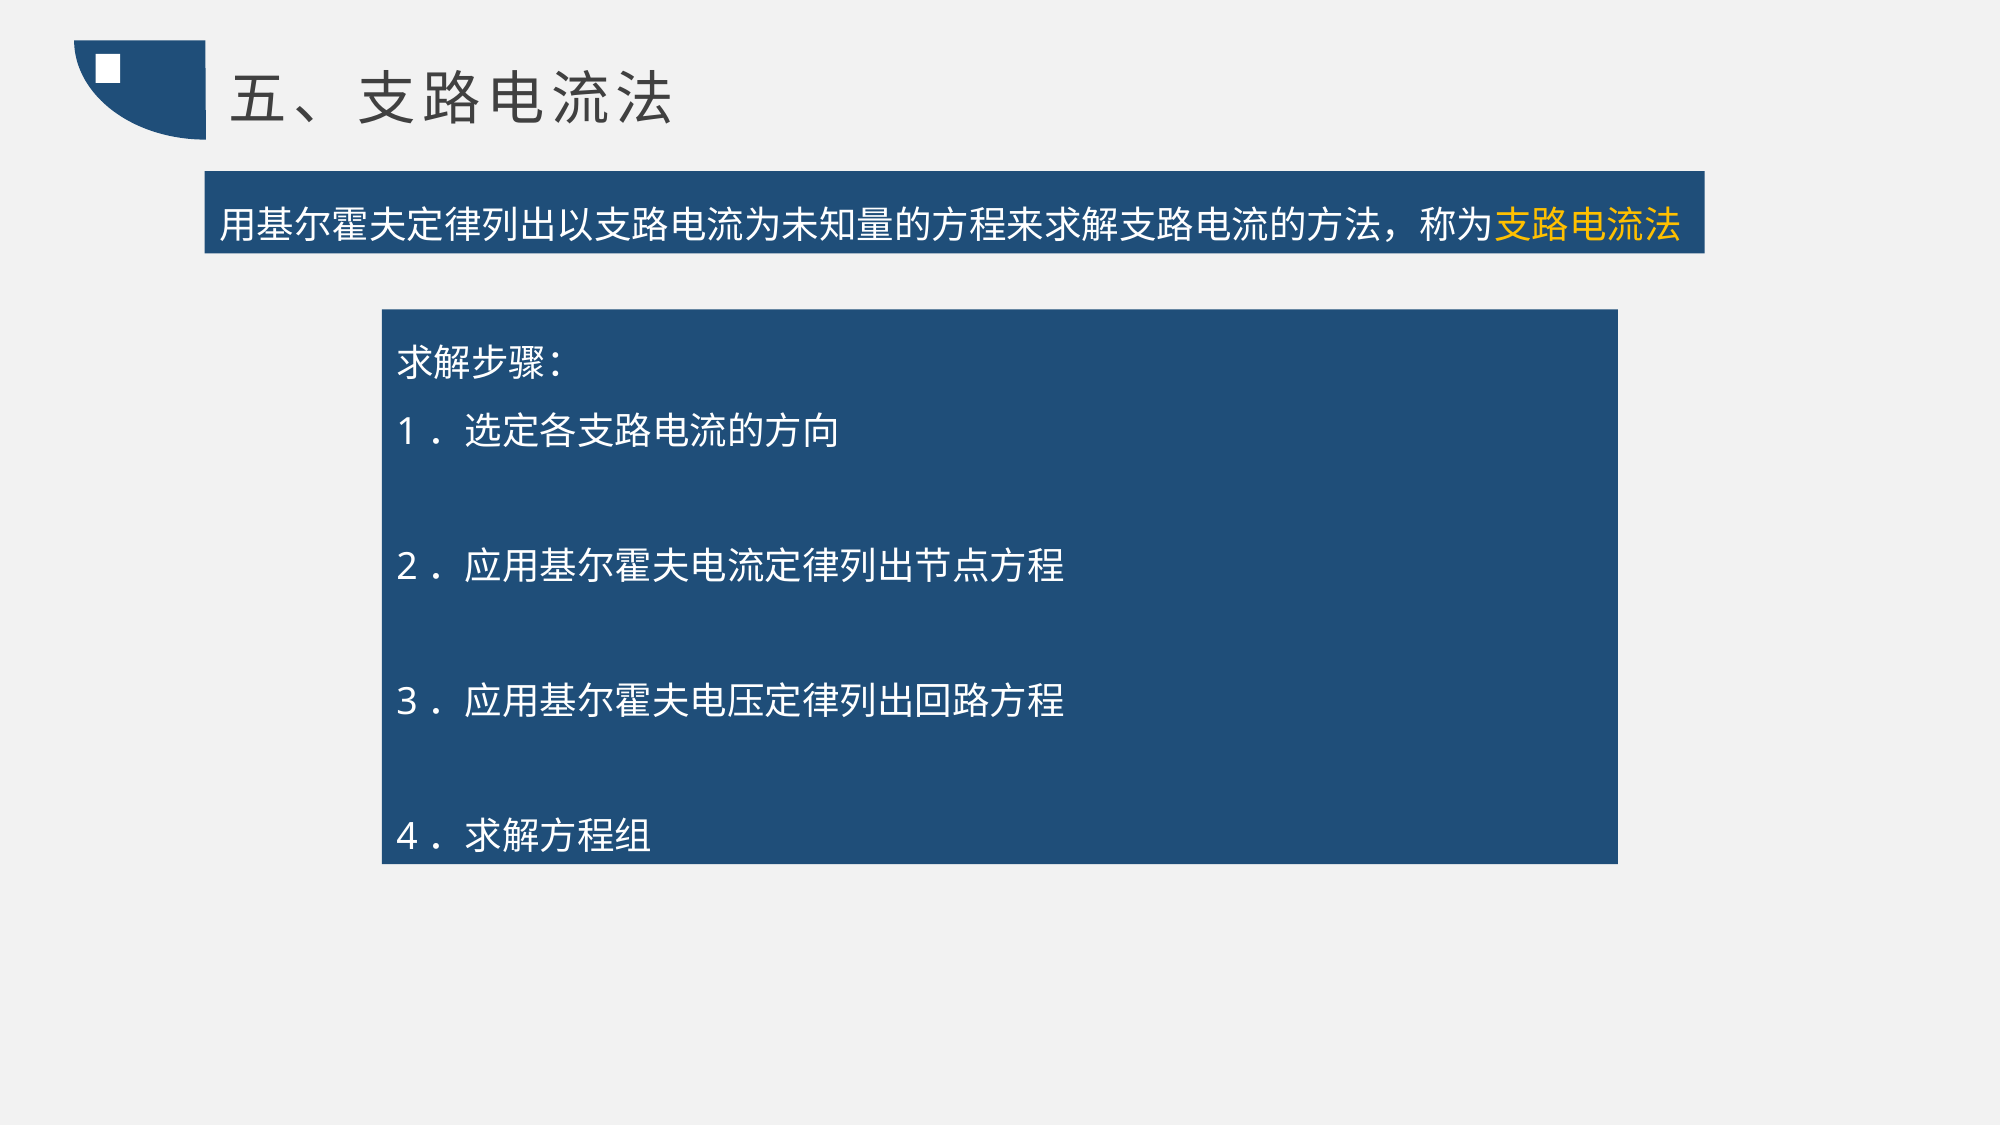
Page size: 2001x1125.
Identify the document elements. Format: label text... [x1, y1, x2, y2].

text_box 用基尔霍夫定律列出以支路电流为未知量的方程来求解支路电流的方法，称为支路电流法 [204, 171, 1705, 254]
text_box 求解步骤： 1．选定各支路电流的方向 2．应用基尔霍夫电流定律列出节点方程 3．应用基尔霍夫电压定律列出回路方程 4．求解方程组 [381, 309, 1618, 865]
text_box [74, 0, 1070, 140]
